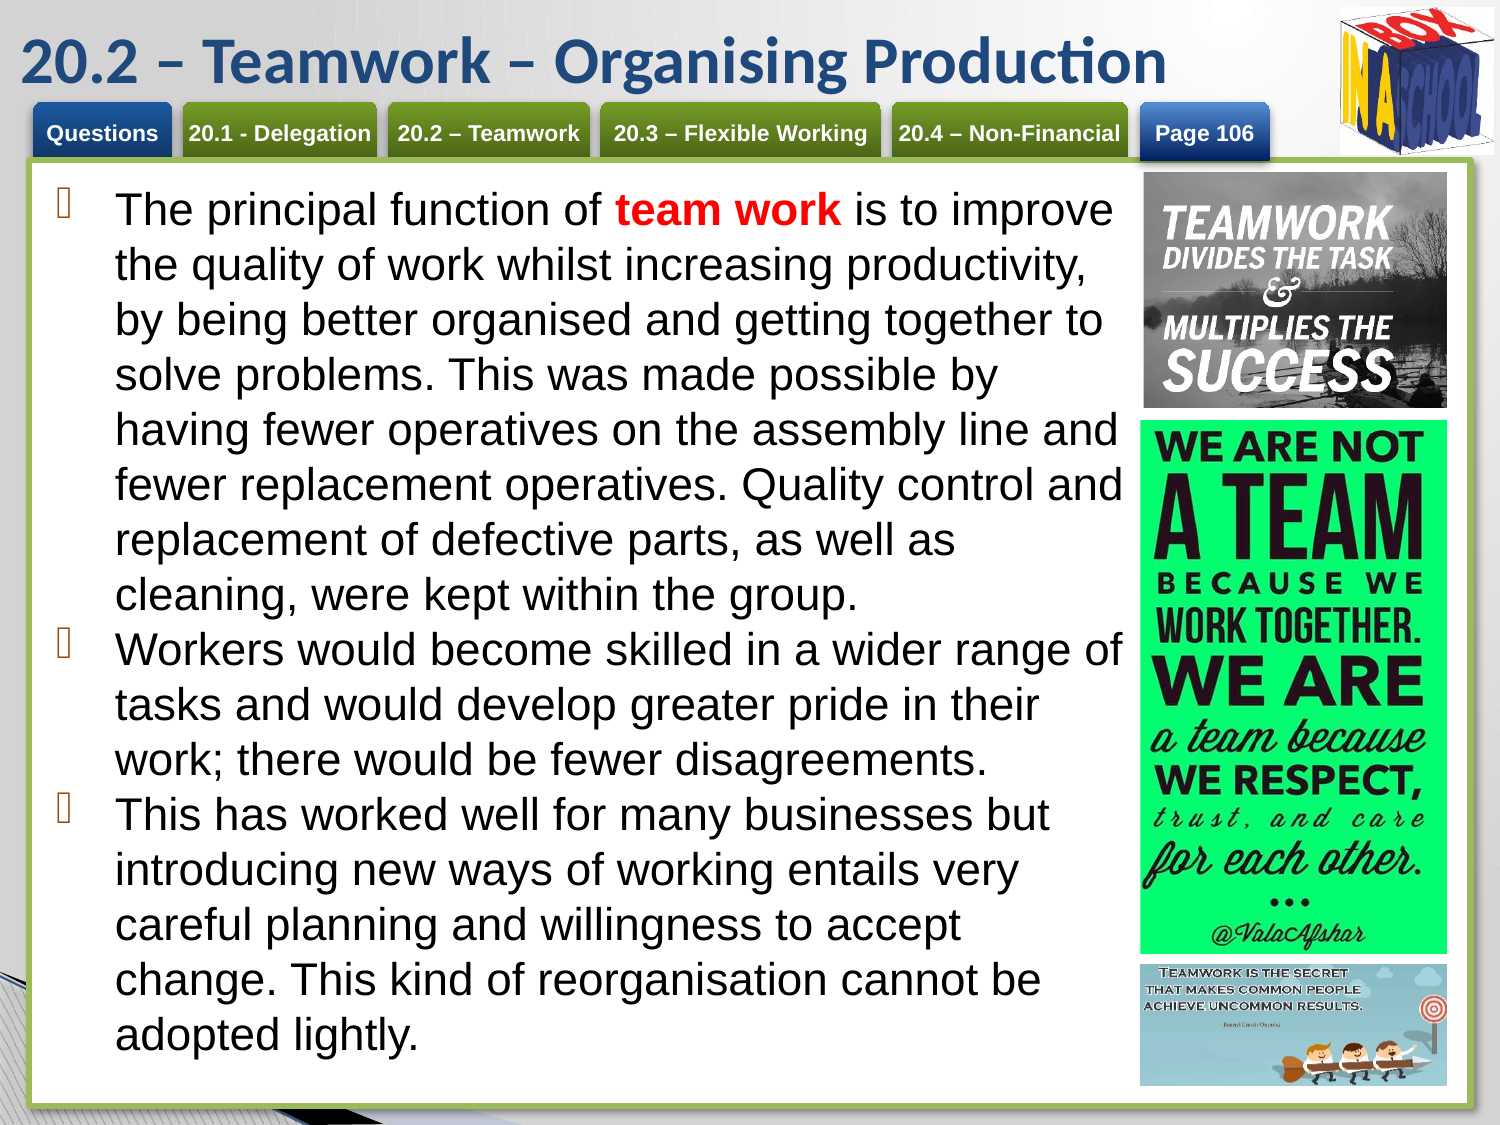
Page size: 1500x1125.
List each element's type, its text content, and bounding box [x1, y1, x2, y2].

picture [1143, 172, 1448, 409]
text_box The principal function of team work is to improve the quality of work whilst increasing productivity, by being better organised and getting together to solve problems. This was made possible by having fewer operatives on the assembly line and fewer replacement operatives. Quality control and replacement of defective parts, as well as cleaning, were kept within the group. Workers would become skilled in a wider range of tasks and would develop greater pride in their work; there would be fewer disagreements. This has worked well for many businesses but introducing new ways of working entails very careful planning and willingness to accept change. This kind of reorganisation cannot be adopted lightly. [41, 172, 1140, 1068]
picture [1340, 7, 1495, 155]
title 20.2 – Teamwork – Organising Production [5, 11, 1270, 102]
picture [281, 1114, 303, 1125]
text_box Page 106 [1139, 101, 1270, 161]
picture [1140, 420, 1448, 954]
picture [1139, 963, 1448, 1086]
